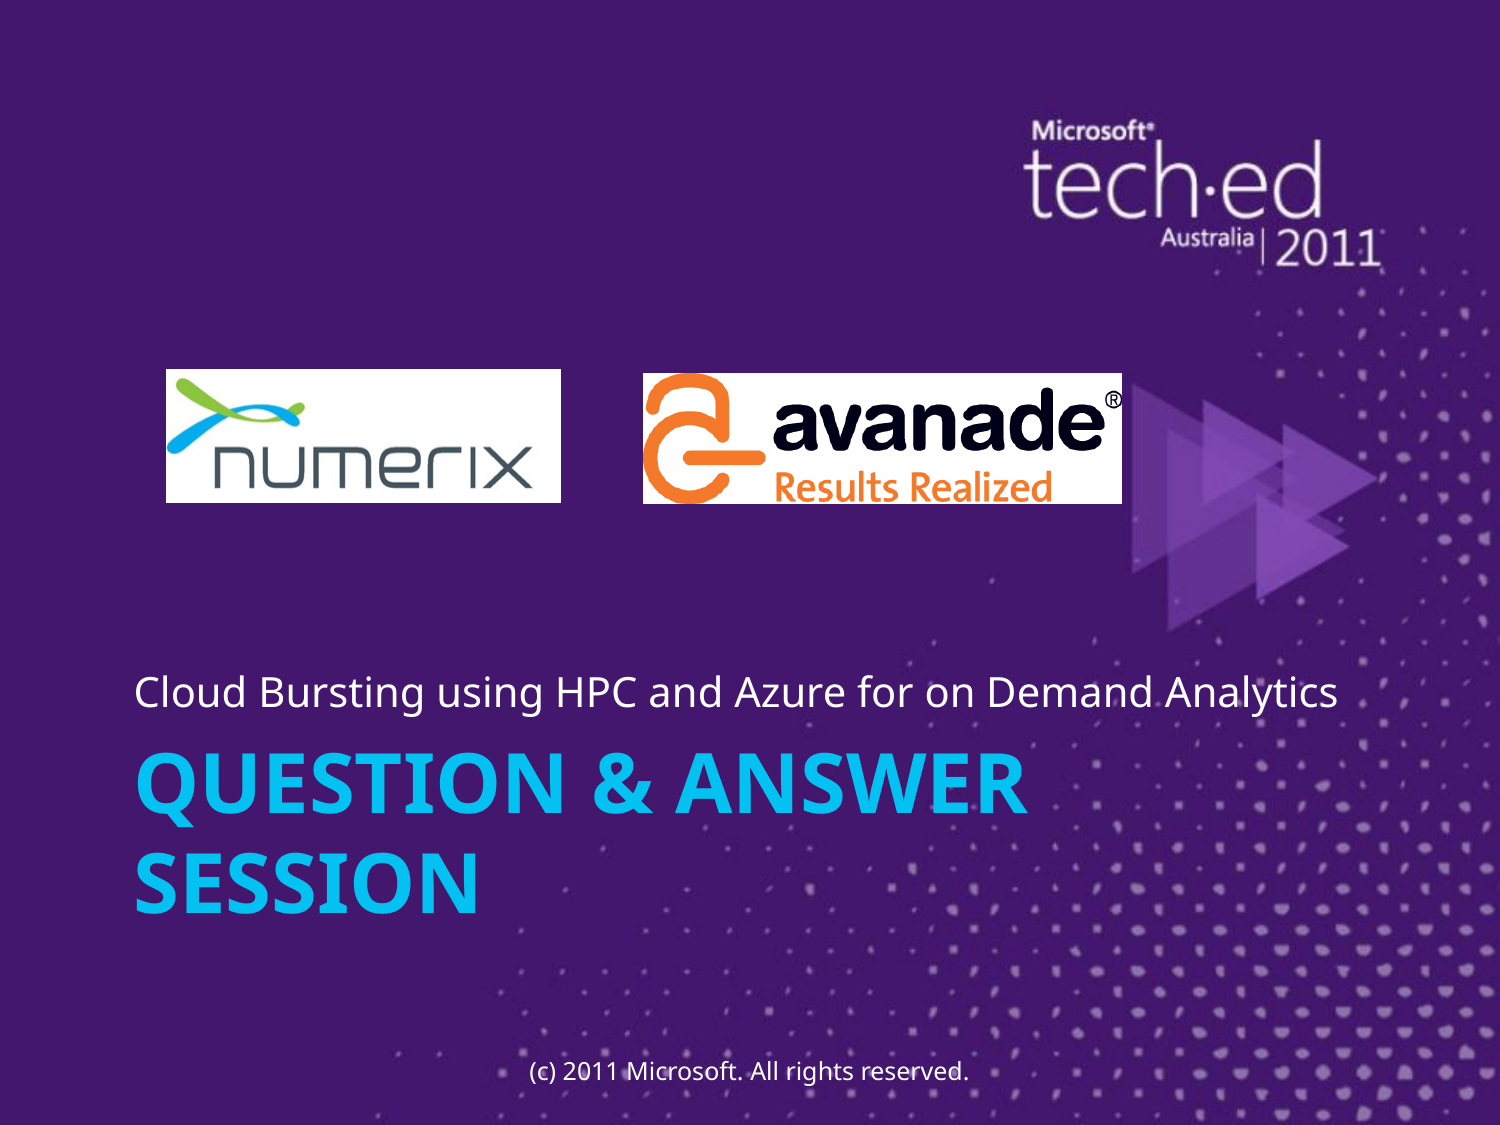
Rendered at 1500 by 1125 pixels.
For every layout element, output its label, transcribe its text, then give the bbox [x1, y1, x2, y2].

picture [0, 0, 1500, 1125]
footer (c) 2011 Microsoft. All rights reserved. [512, 1042, 988, 1103]
title Question & Answer Session [118, 723, 1394, 947]
list Cloud Bursting using HPC and Azure for on Demand Analytics [118, 476, 1394, 723]
